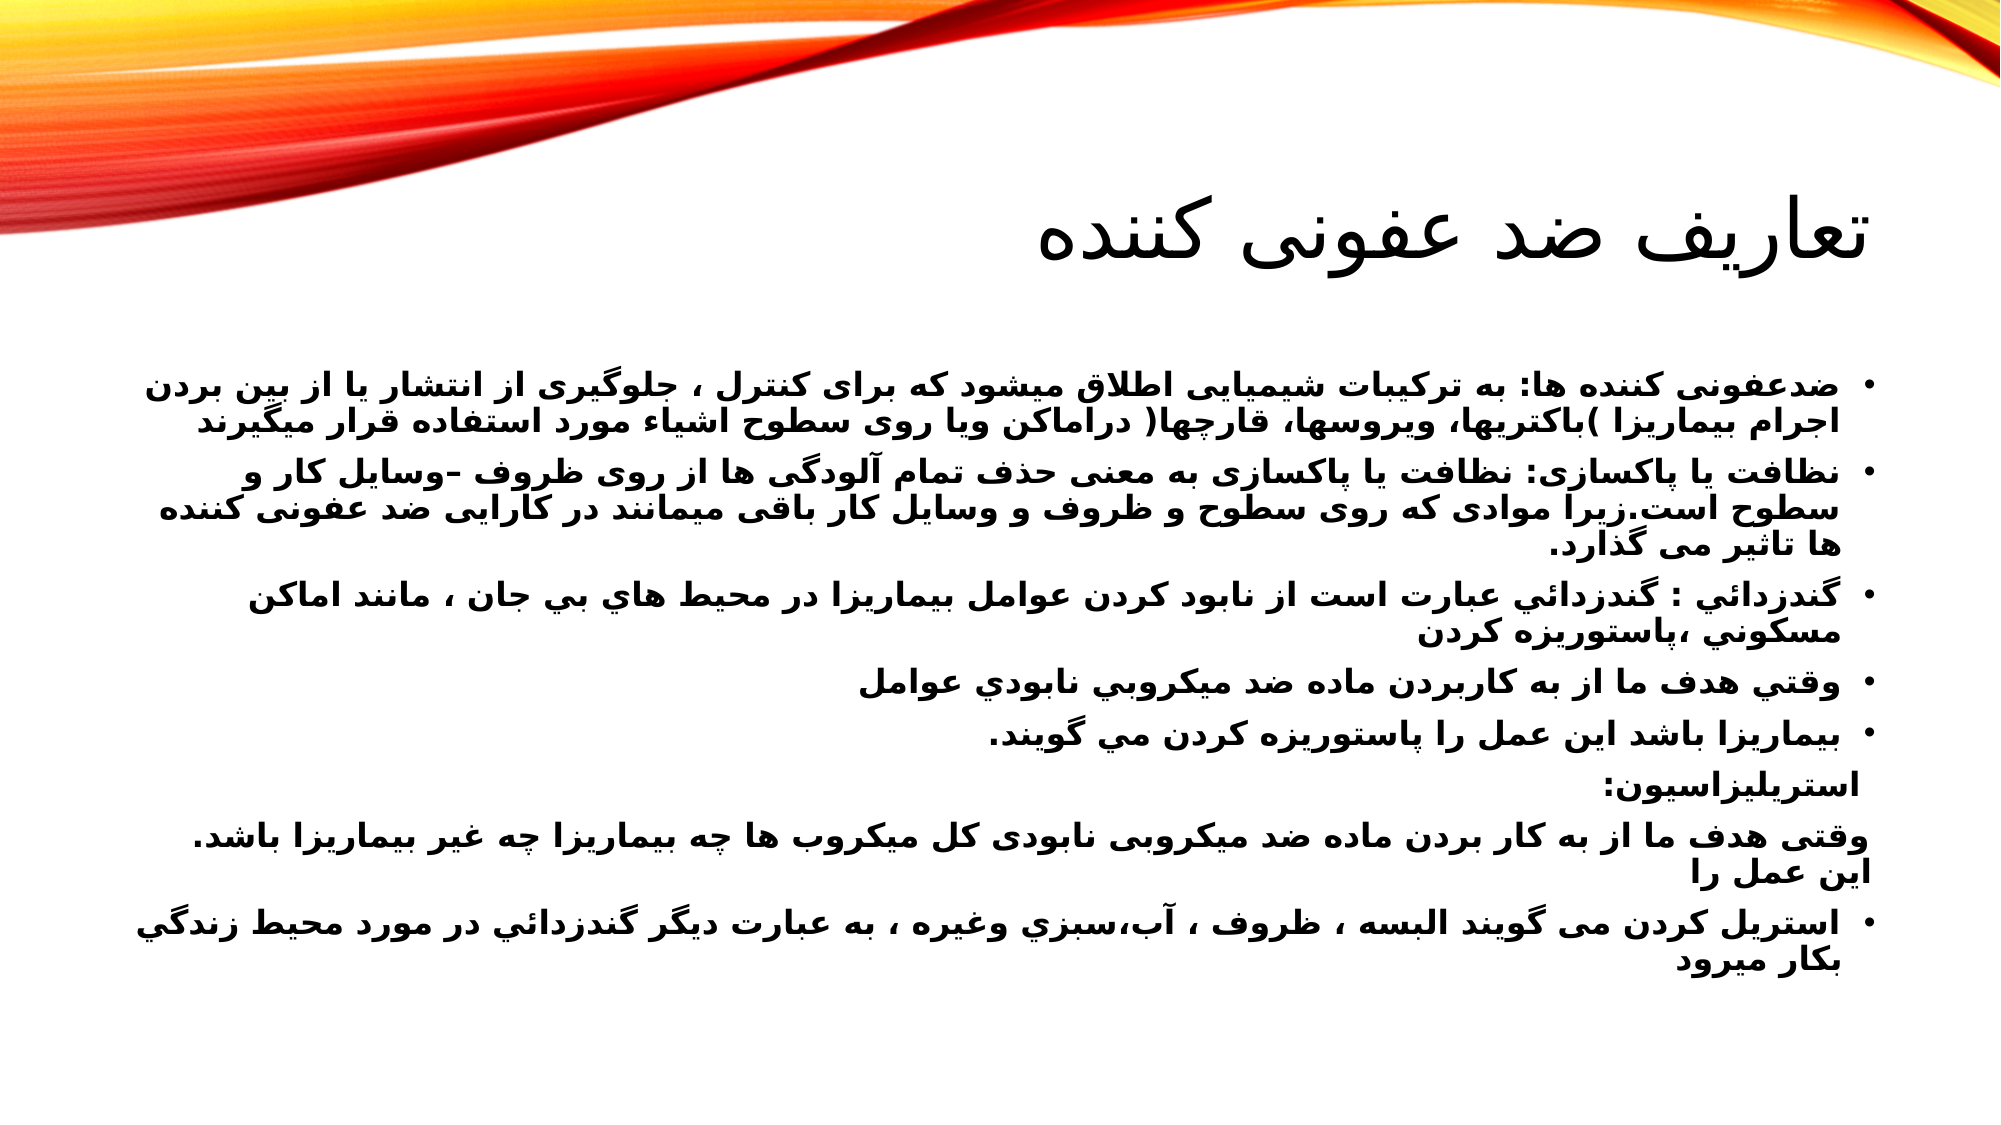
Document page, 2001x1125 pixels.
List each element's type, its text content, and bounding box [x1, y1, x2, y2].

title تعاریف ضد عفونی کننده [474, 125, 1888, 338]
picture [0, 0, 2000, 237]
list ضدعفونی کننده ها: به ترکیبات شیمیایی اطلاق میشود که برای کنترل ، جلوگیری از انتشار یا از بین بردن اجرام بیماریزا )باکتریها، ویروسها، قارچها( دراماکن ویا روی سطوح اشیاء مورد استفاده قرار میگیرند نظافت یا پاکسازی: نظافت یا پاکسازی به معنی حذف تمام آلودگی ها از روی ظروف –وسایل کار و سطوح است.زیرا موادی که روی سطوح و ظروف و وسایل کار باقی میمانند در کارایی ضد عفونی کننده ها تاثیر می گذارد. گندزدائي : گندزدائي عبارت است از نابود كردن عوامل بیماریزا در محیط هاي بي جان ، مانند اماكن مسكوني ،پاستوریزه كردن وقتي هدف ما از به كاربردن ماده ضد میكروبي نابودي عوامل بیماریزا باشد این عمل را پاستوریزه كردن مي گویند. استریلیزاسیون: وقتی هدف ما از به کار بردن ماده ضد میکروبی نابودی کل میکروب ها چه بیماریزا چه غیر بیماریزا باشد. این عمل را استریل کردن می گویند البسه ، ظروف ، آب،سبزي وغیره ، به عبارت دیگر گندزدائي در مورد محیط زندگي بكار میرود [112, 360, 1888, 1021]
